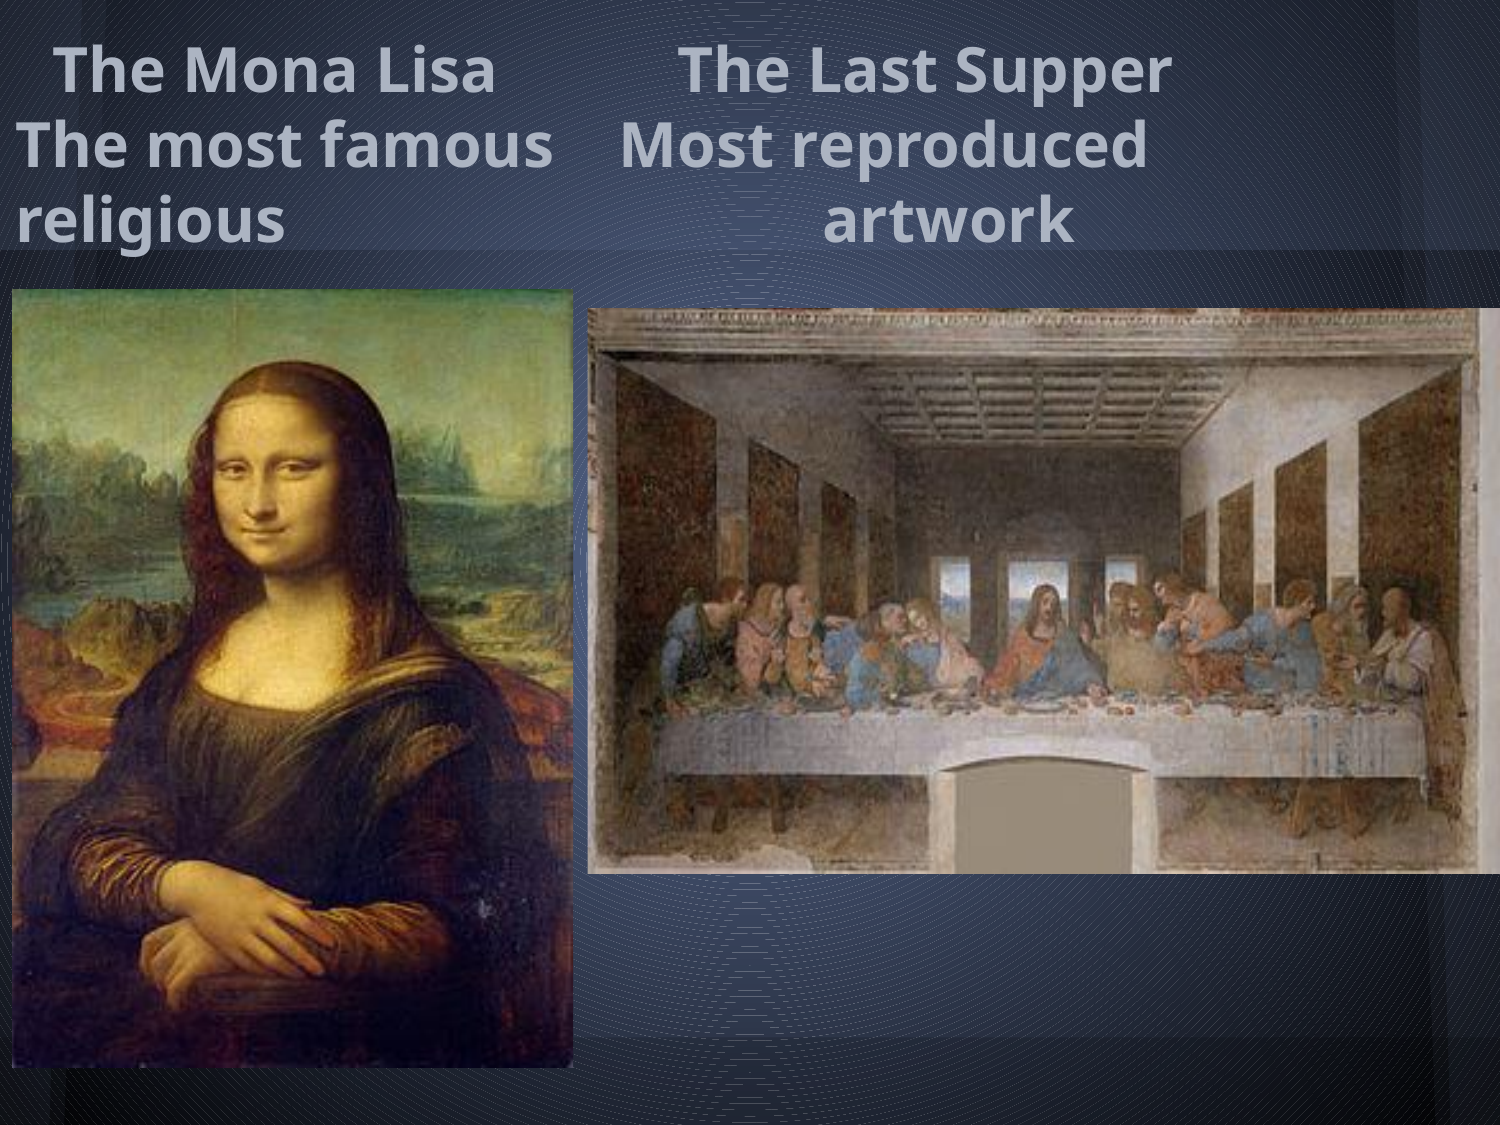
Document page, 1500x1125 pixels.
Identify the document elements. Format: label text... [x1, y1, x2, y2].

title The Mona Lisa The Last Supper The most famous Most reproduced religious artwork [0, 15, 1450, 270]
text_box [587, 308, 1500, 874]
text_box [12, 289, 574, 1068]
